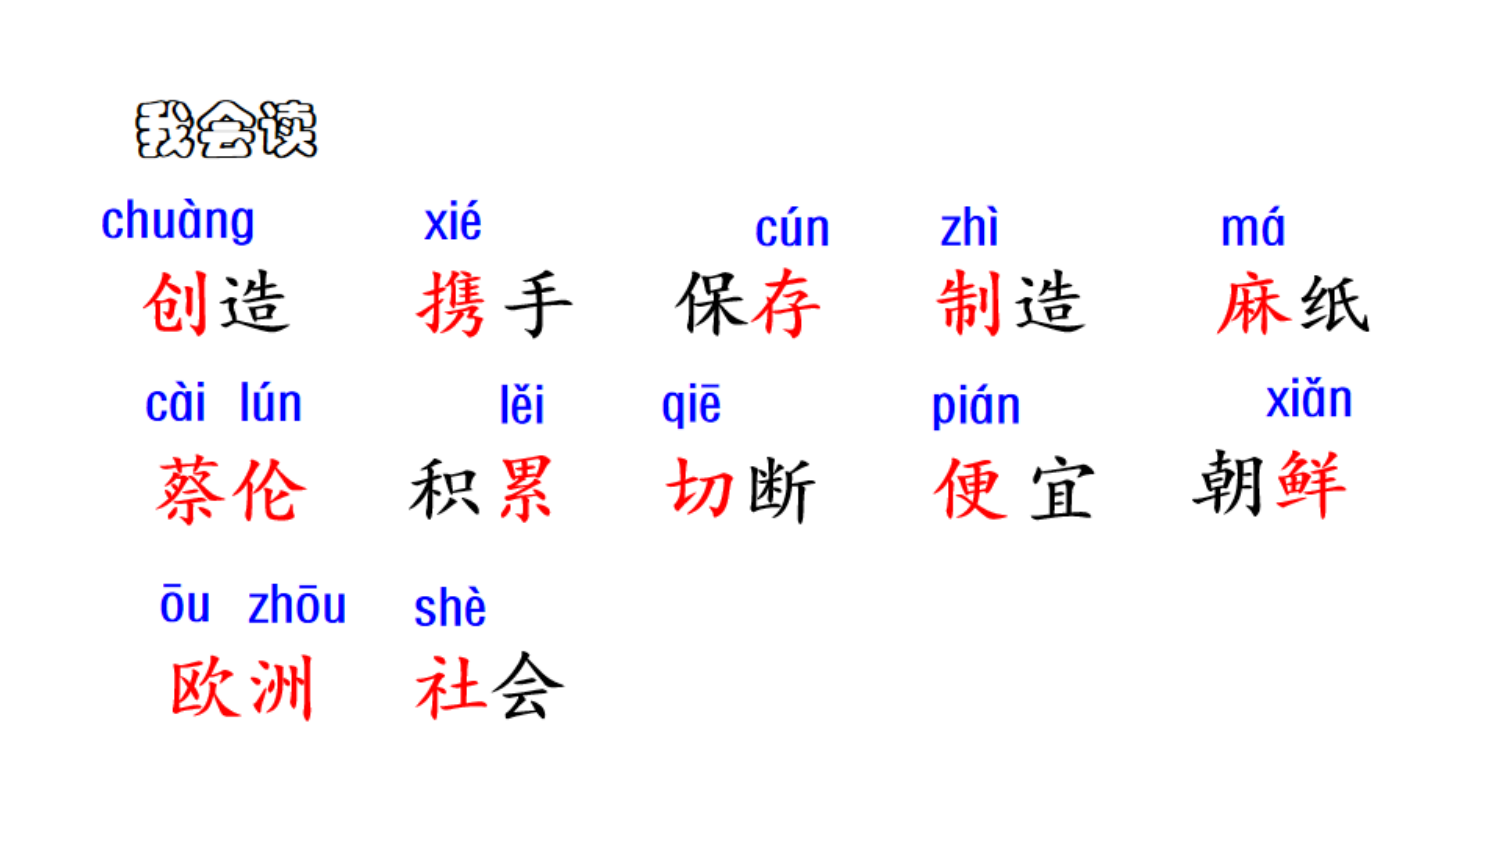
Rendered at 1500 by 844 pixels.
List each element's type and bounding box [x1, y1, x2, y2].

picture [87, 83, 1413, 761]
